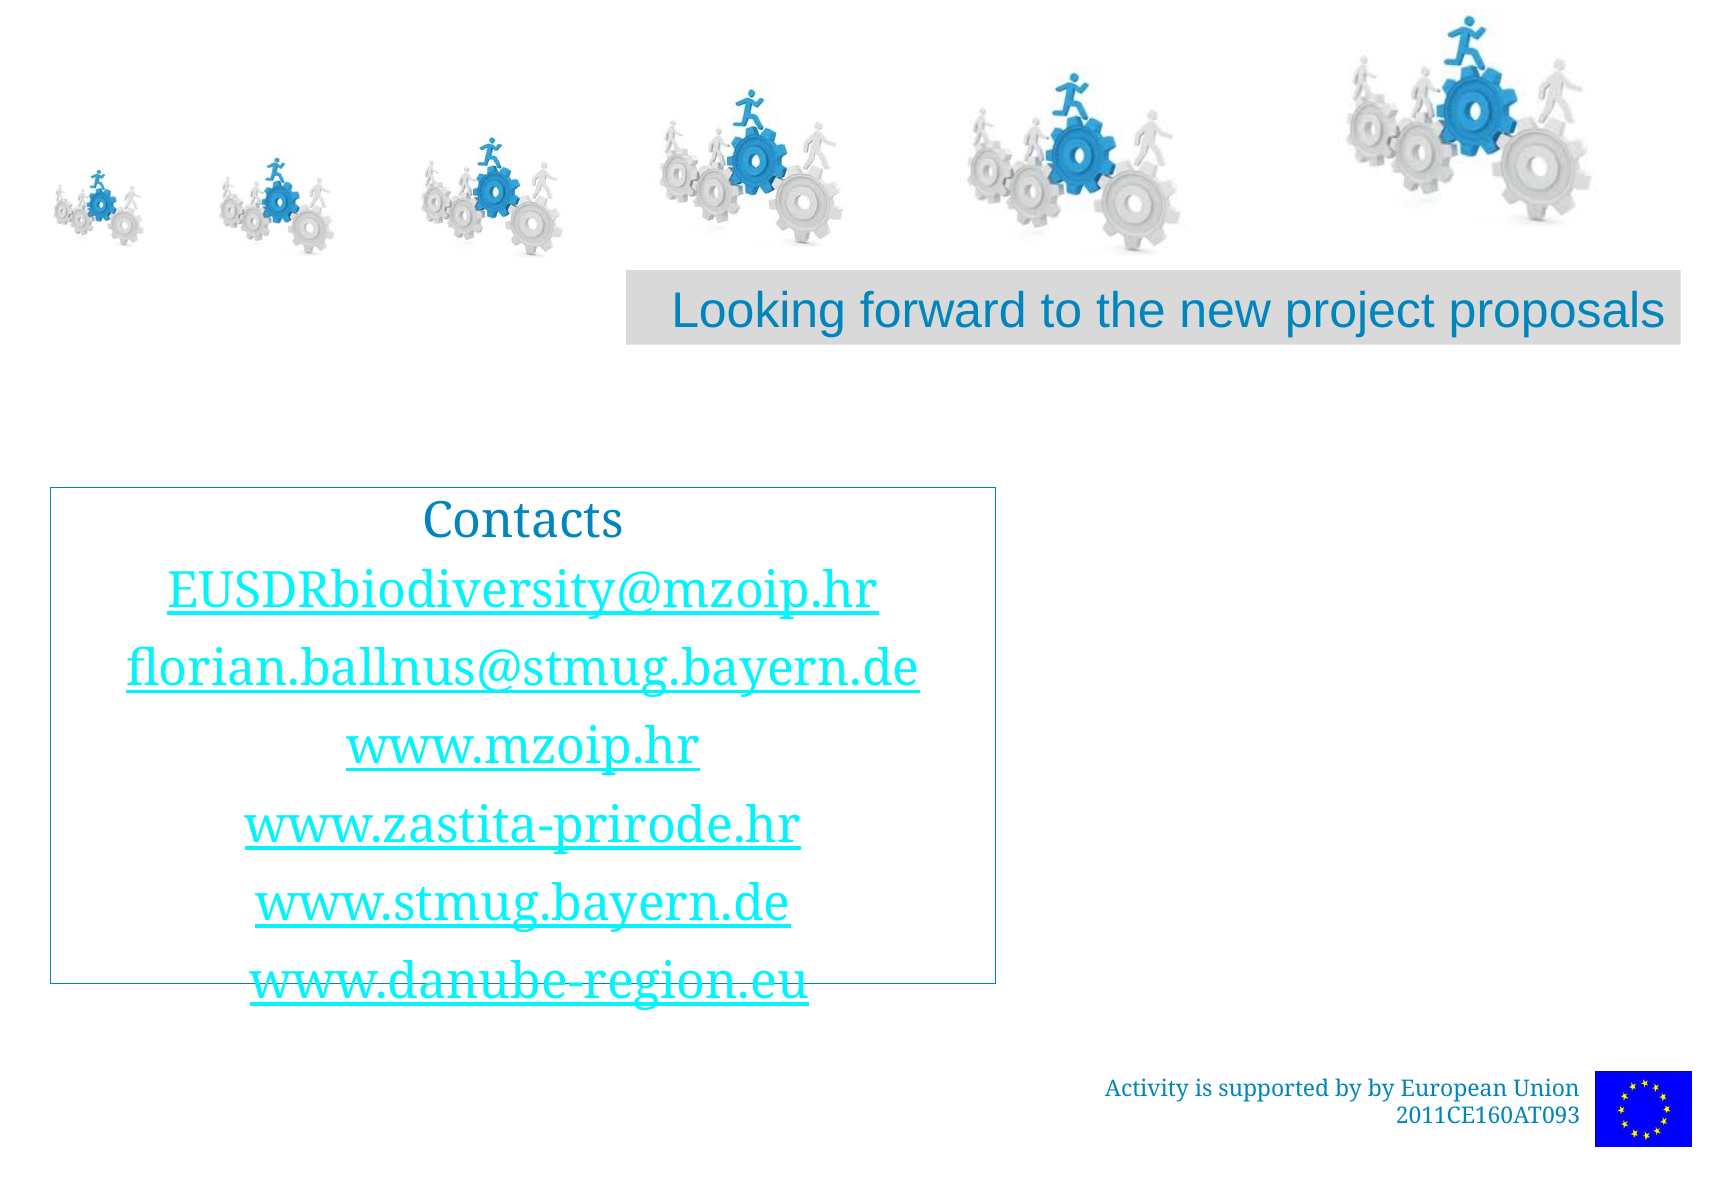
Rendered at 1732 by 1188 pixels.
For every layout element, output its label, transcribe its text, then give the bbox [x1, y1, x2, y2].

text_box Looking forward to the new project proposals [626, 270, 1681, 345]
picture [959, 66, 1186, 256]
picture [416, 133, 566, 259]
picture [652, 84, 847, 247]
picture [1337, 9, 1599, 227]
picture [50, 167, 146, 248]
picture [215, 154, 338, 256]
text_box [625, 1065, 1692, 1183]
list Contacts EUSDRbiodiversity@mzoip.hr florian.ballnus@stmug.bayern.de www.mzoip.hr www.zastita-prirode.hr www.stmug.bayern.de www.danube-region.eu [50, 487, 996, 984]
